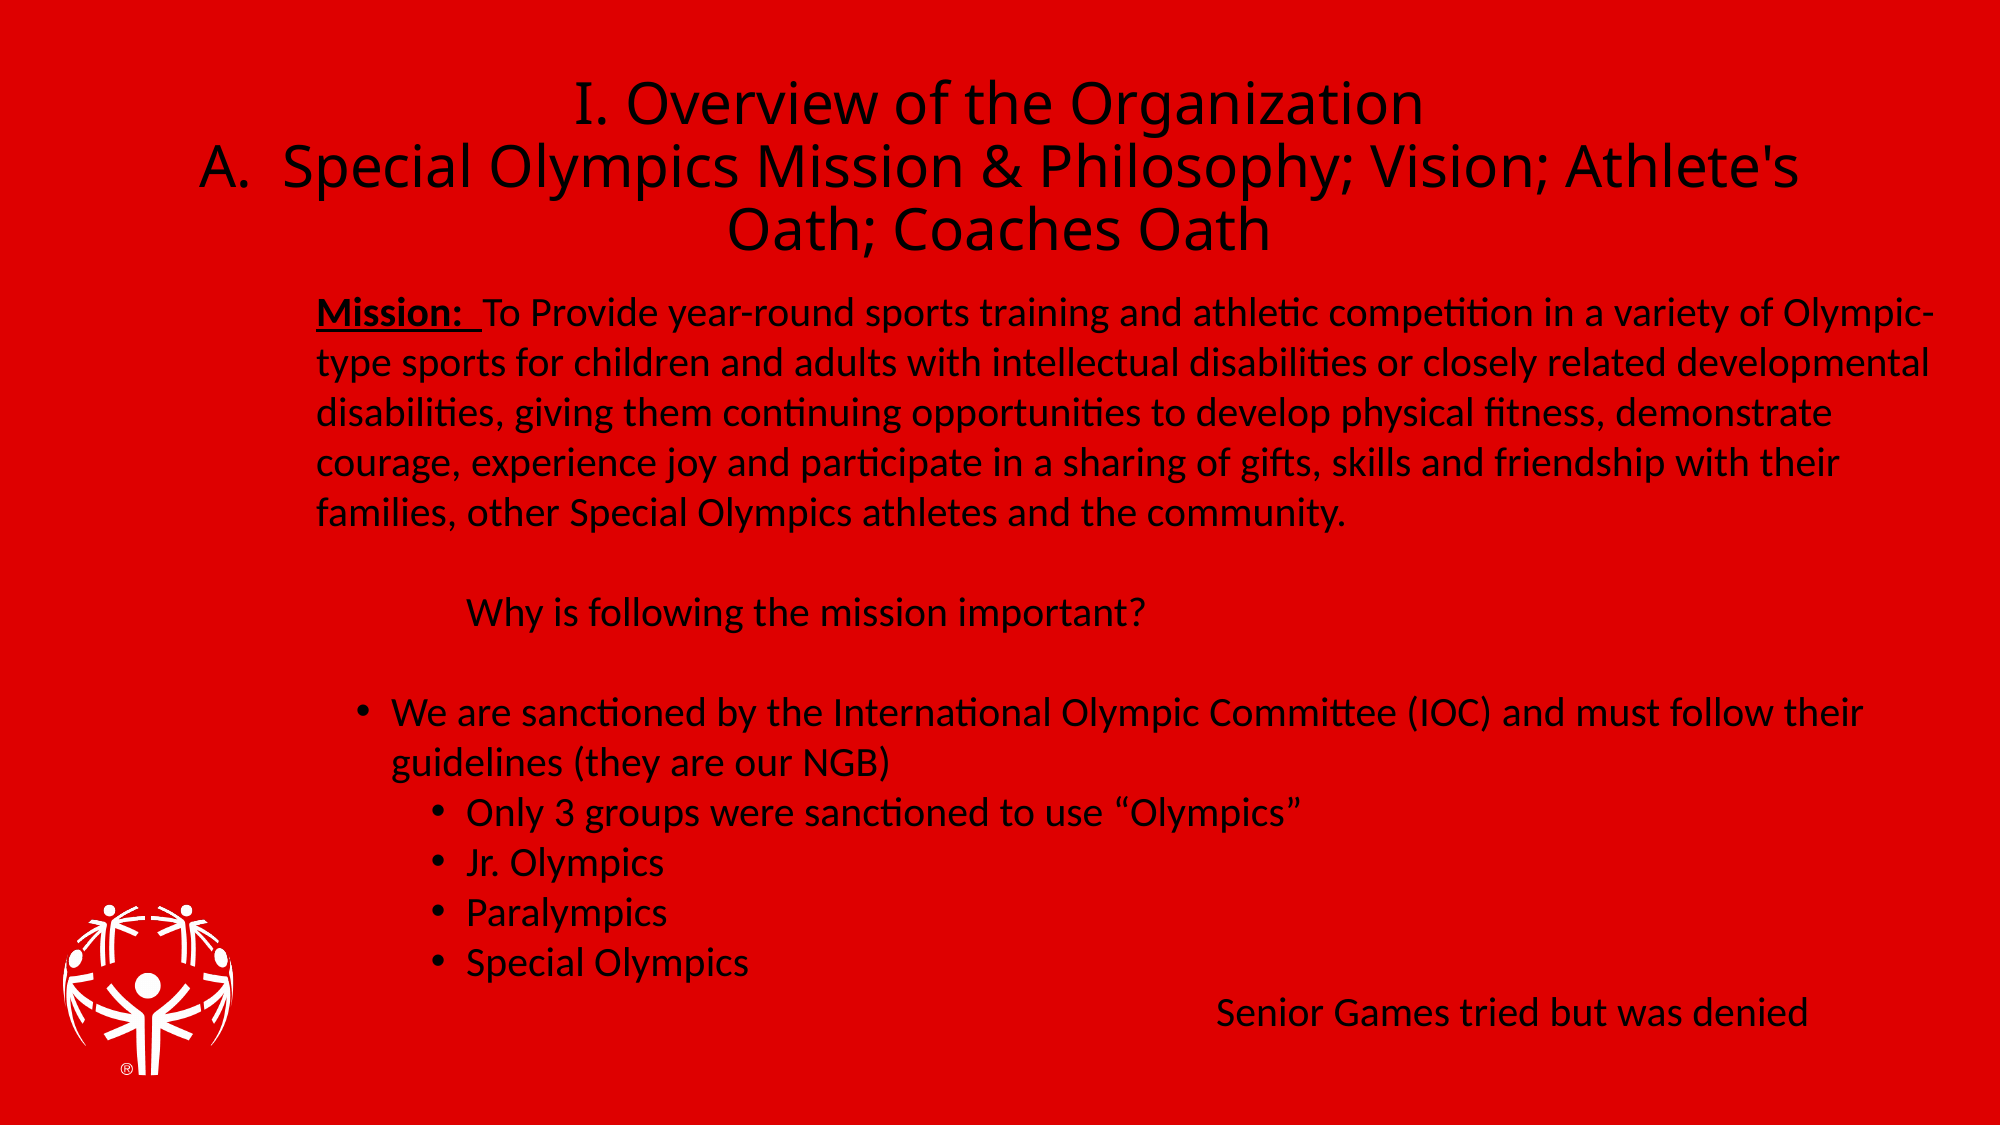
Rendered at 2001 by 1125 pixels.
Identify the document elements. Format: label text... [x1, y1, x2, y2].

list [0, 881, 287, 1098]
title I. Overview of the Organization A. Special Olympics Mission & Philosophy; Vision; Athlete's Oath; Coaches Oath [137, 59, 1863, 278]
text_box Mission: To Provide year-round sports training and athletic competition in a variety of Olympic-type sports for children and adults with intellectual disabilities or closely related developmental disabilities, giving them continuing opportunities to develop physical fitness, demonstrate courage, experience joy and participate in a sharing of gifts, skills and friendship with their families, other Special Olympics athletes and the community. Why is following the mission important? We are sanctioned by the International Olympic Committee (IOC) and must follow their guidelines (they are our NGB) Only 3 groups were sanctioned to use “Olympics” Jr. Olympics Paralympics Special Olympics Senior Games tried but was denied [301, 277, 1971, 1043]
